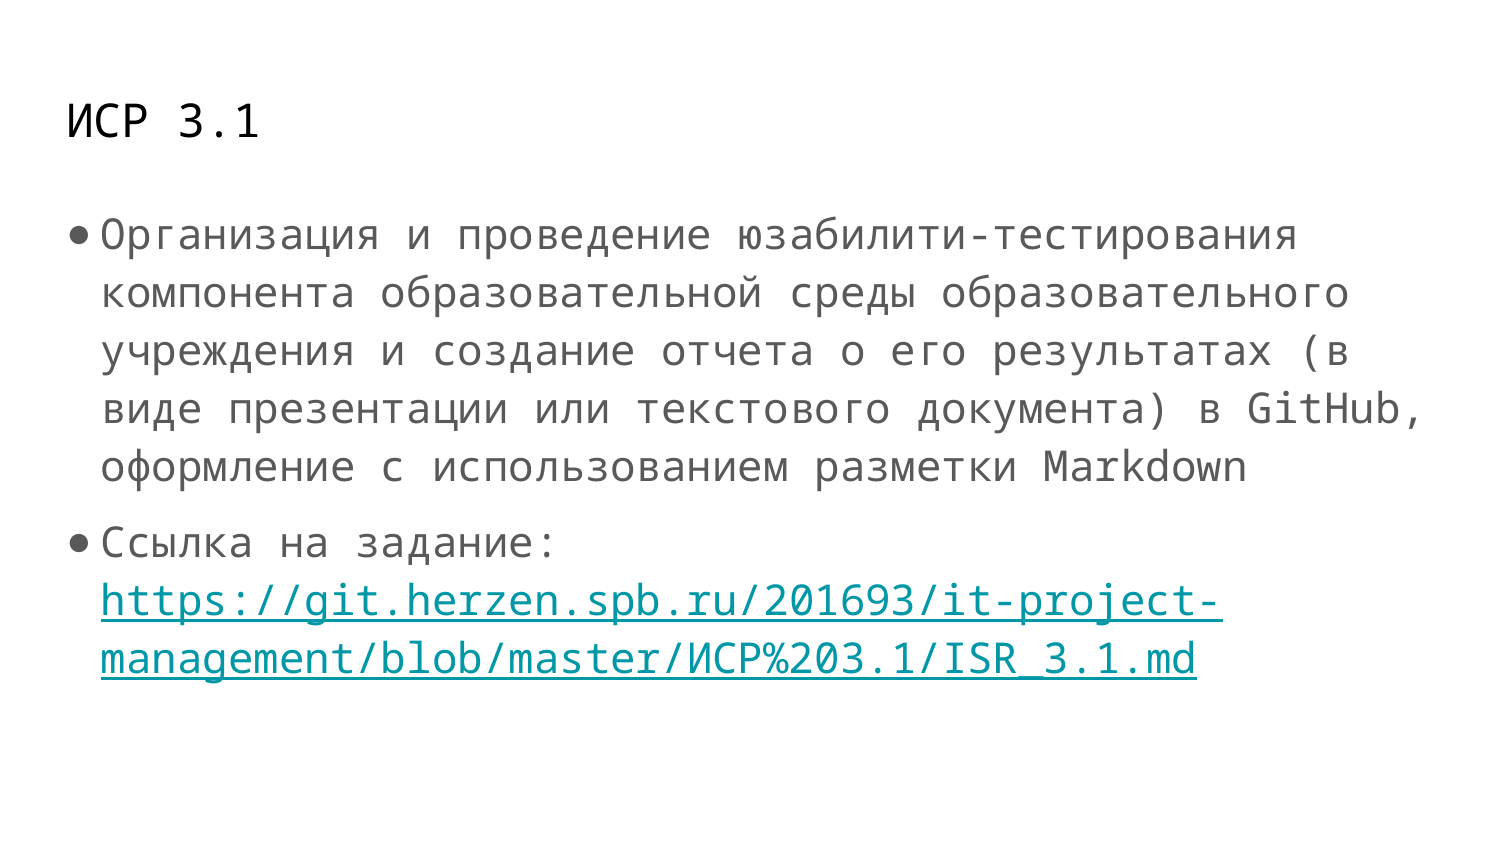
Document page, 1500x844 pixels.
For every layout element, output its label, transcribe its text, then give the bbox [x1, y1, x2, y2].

list Организация и проведение юзабилити-тестирования компонента образовательной среды образовательного учреждения и создание отчета о его результатах (в виде презентации или текстового документа) в GitHub, оформление с использованием разметки Markdown Ссылка на задание: https://git.herzen.spb.ru/201693/it-project-management/blob/master/ИСР%203.1/ISR_3.1.md [51, 189, 1449, 750]
title ИСР 3.1 [51, 72, 1449, 167]
